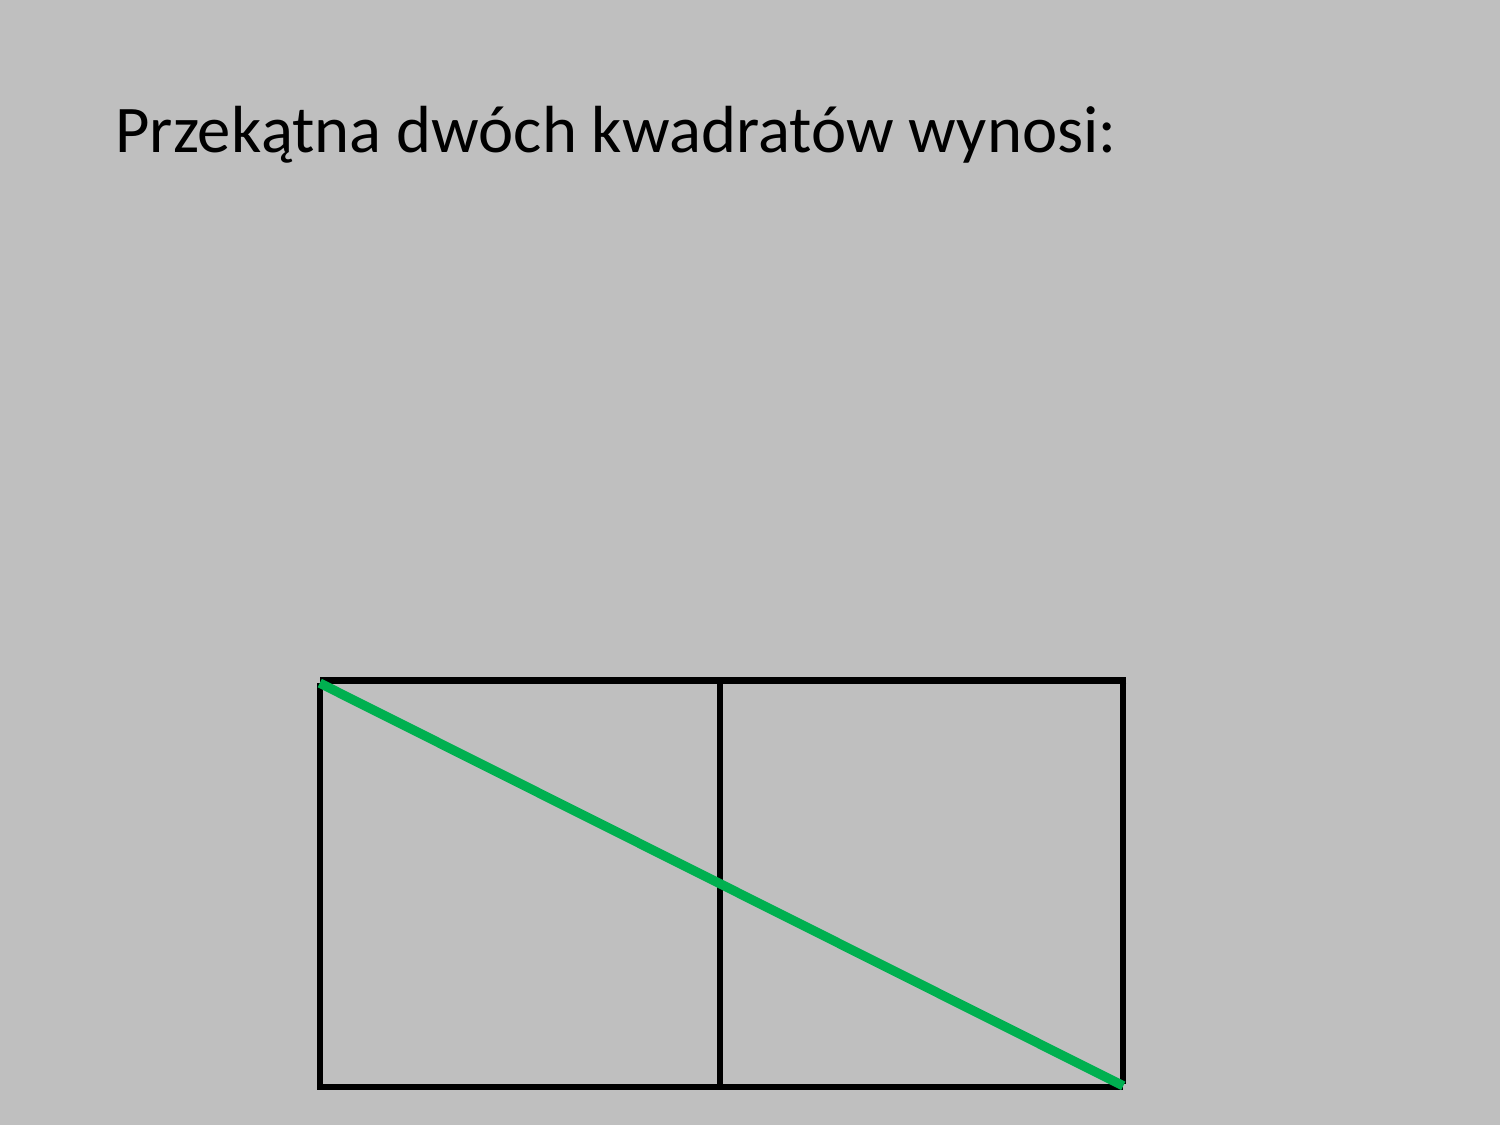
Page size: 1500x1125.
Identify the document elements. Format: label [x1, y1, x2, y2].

text_box [319, 682, 1124, 1087]
